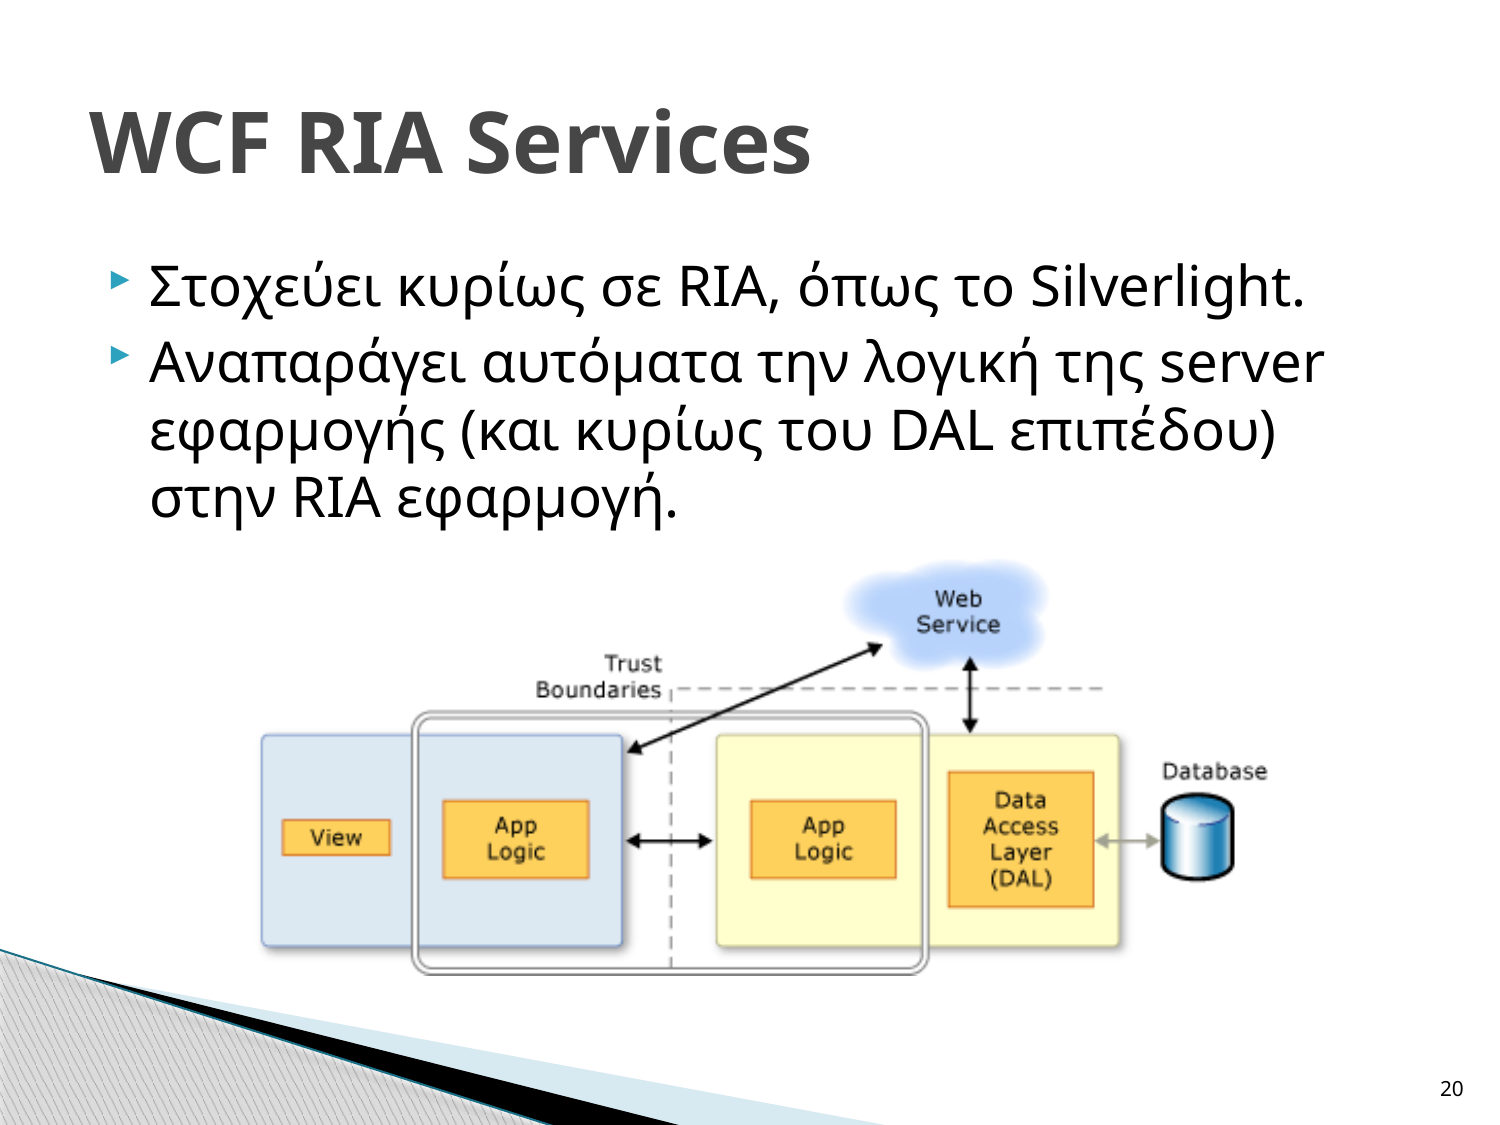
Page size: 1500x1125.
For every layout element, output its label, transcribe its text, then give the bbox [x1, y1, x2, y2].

slide_number 20 [1418, 1051, 1479, 1112]
list Στοχεύει κυρίως σε RIA, όπως το Silverlight. Αναπαράγει αυτόματα την λογική της server εφαρμογής (και κυρίως του DAL επιπέδου) στην RIA εφαρμογή. [75, 243, 1425, 986]
picture [253, 558, 1270, 977]
title WCF RIA Services [75, 45, 1425, 233]
